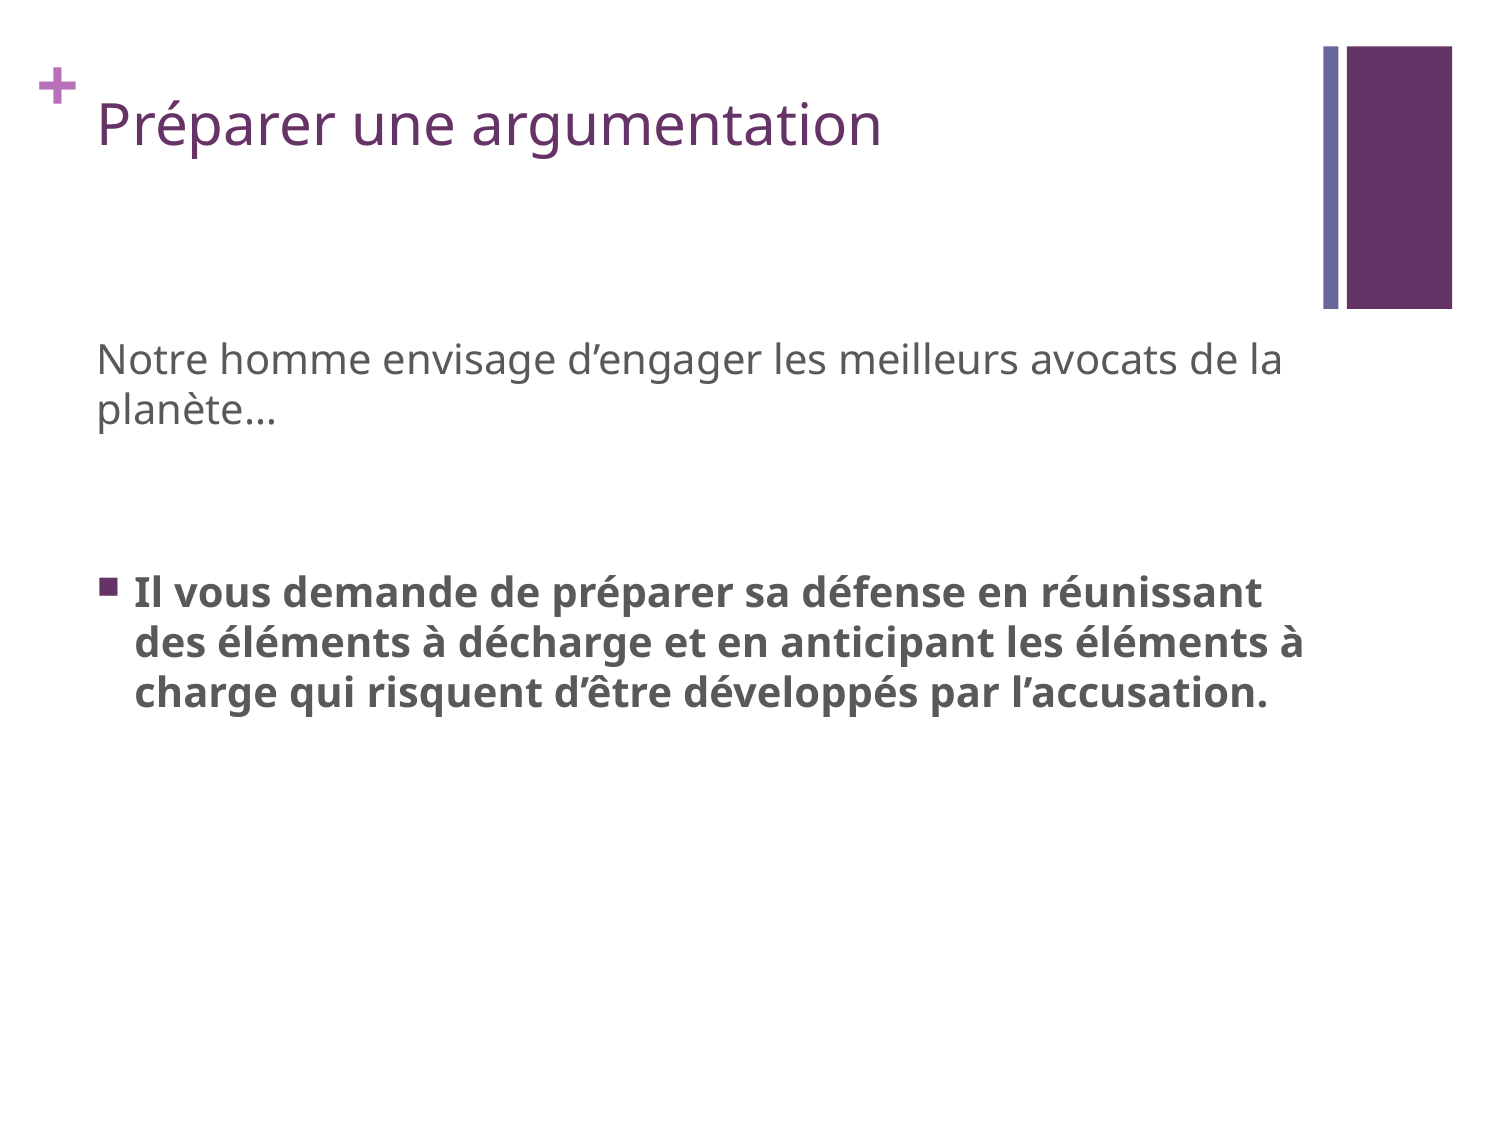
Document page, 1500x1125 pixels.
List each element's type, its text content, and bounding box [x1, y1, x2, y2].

title Préparer une argumentation [81, 79, 1322, 263]
list Notre homme envisage d’engager les meilleurs avocats de la planète… Il vous demande de préparer sa défense en réunissant des éléments à décharge et en anticipant les éléments à charge qui risquent d’être développés par l’accusation. [81, 324, 1322, 1005]
